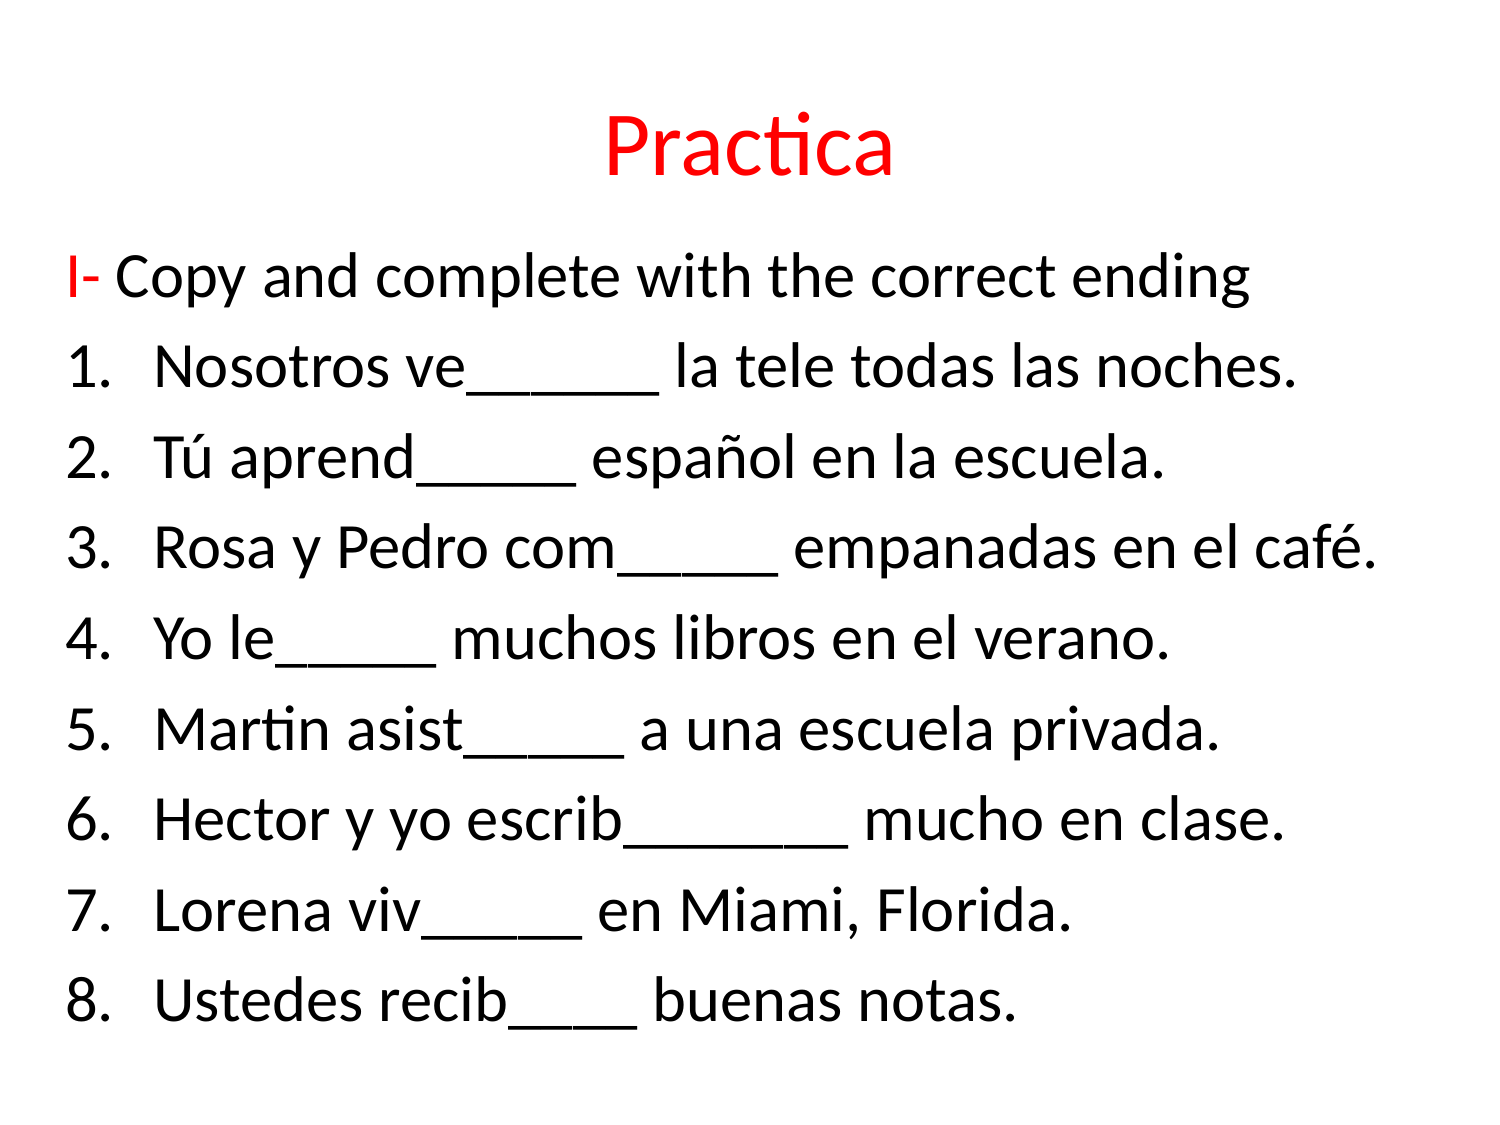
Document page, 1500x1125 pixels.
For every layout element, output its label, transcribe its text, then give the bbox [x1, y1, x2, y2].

list I- Copy and complete with the correct ending Nosotros ve______ la tele todas las noches. Tú aprend_____ español en la escuela. Rosa y Pedro com_____ empanadas en el café. Yo le_____ muchos libros en el verano. Martin asist_____ a una escuela privada. Hector y yo escrib_______ mucho en clase. Lorena viv_____ en Miami, Florida. Ustedes recib____ buenas notas. [50, 224, 1413, 1050]
title Practica [75, 45, 1425, 233]
